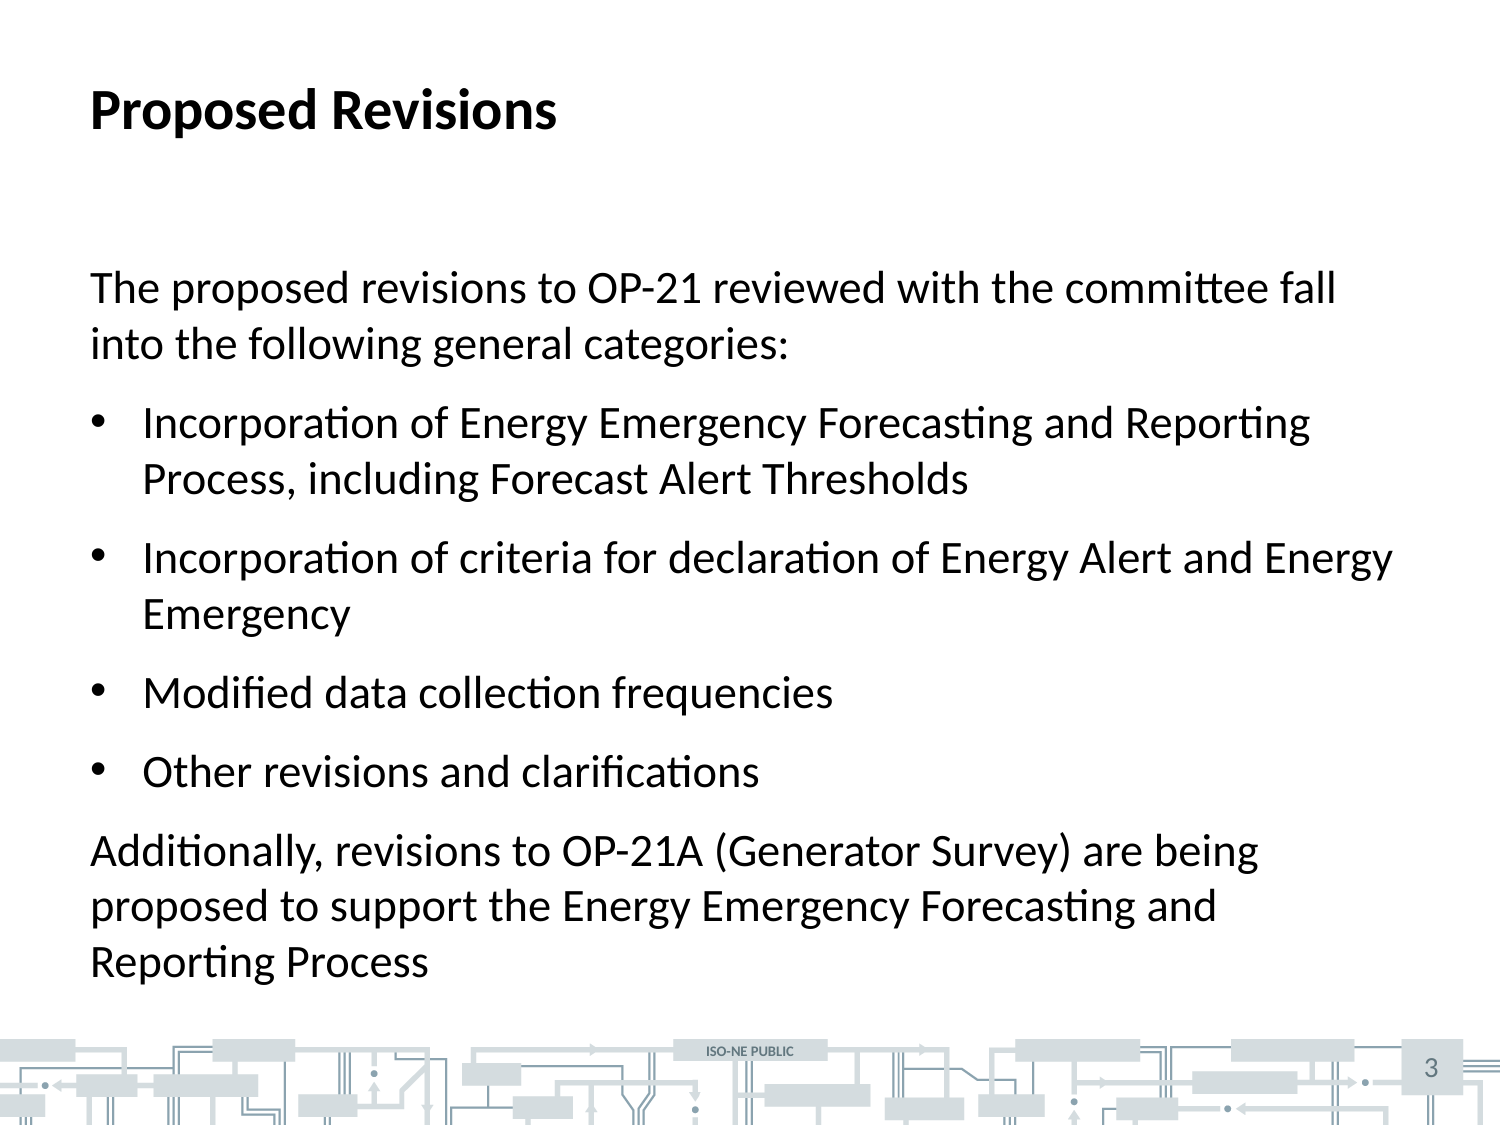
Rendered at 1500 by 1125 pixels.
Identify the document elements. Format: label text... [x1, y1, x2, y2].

title Proposed Revisions [75, 12, 1425, 200]
picture [0, 1031, 1500, 1125]
slide_number 3 [1400, 1044, 1463, 1088]
list The proposed revisions to OP-21 reviewed with the committee fall into the following general categories: Incorporation of Energy Emergency Forecasting and Reporting Process, including Forecast Alert Thresholds Incorporation of criteria for declaration of Energy Alert and Energy Emergency Modified data collection frequencies Other revisions and clarifications Additionally, revisions to OP-21A (Generator Survey) are being proposed to support the Energy Emergency Forecasting and Reporting Process [75, 249, 1425, 1000]
